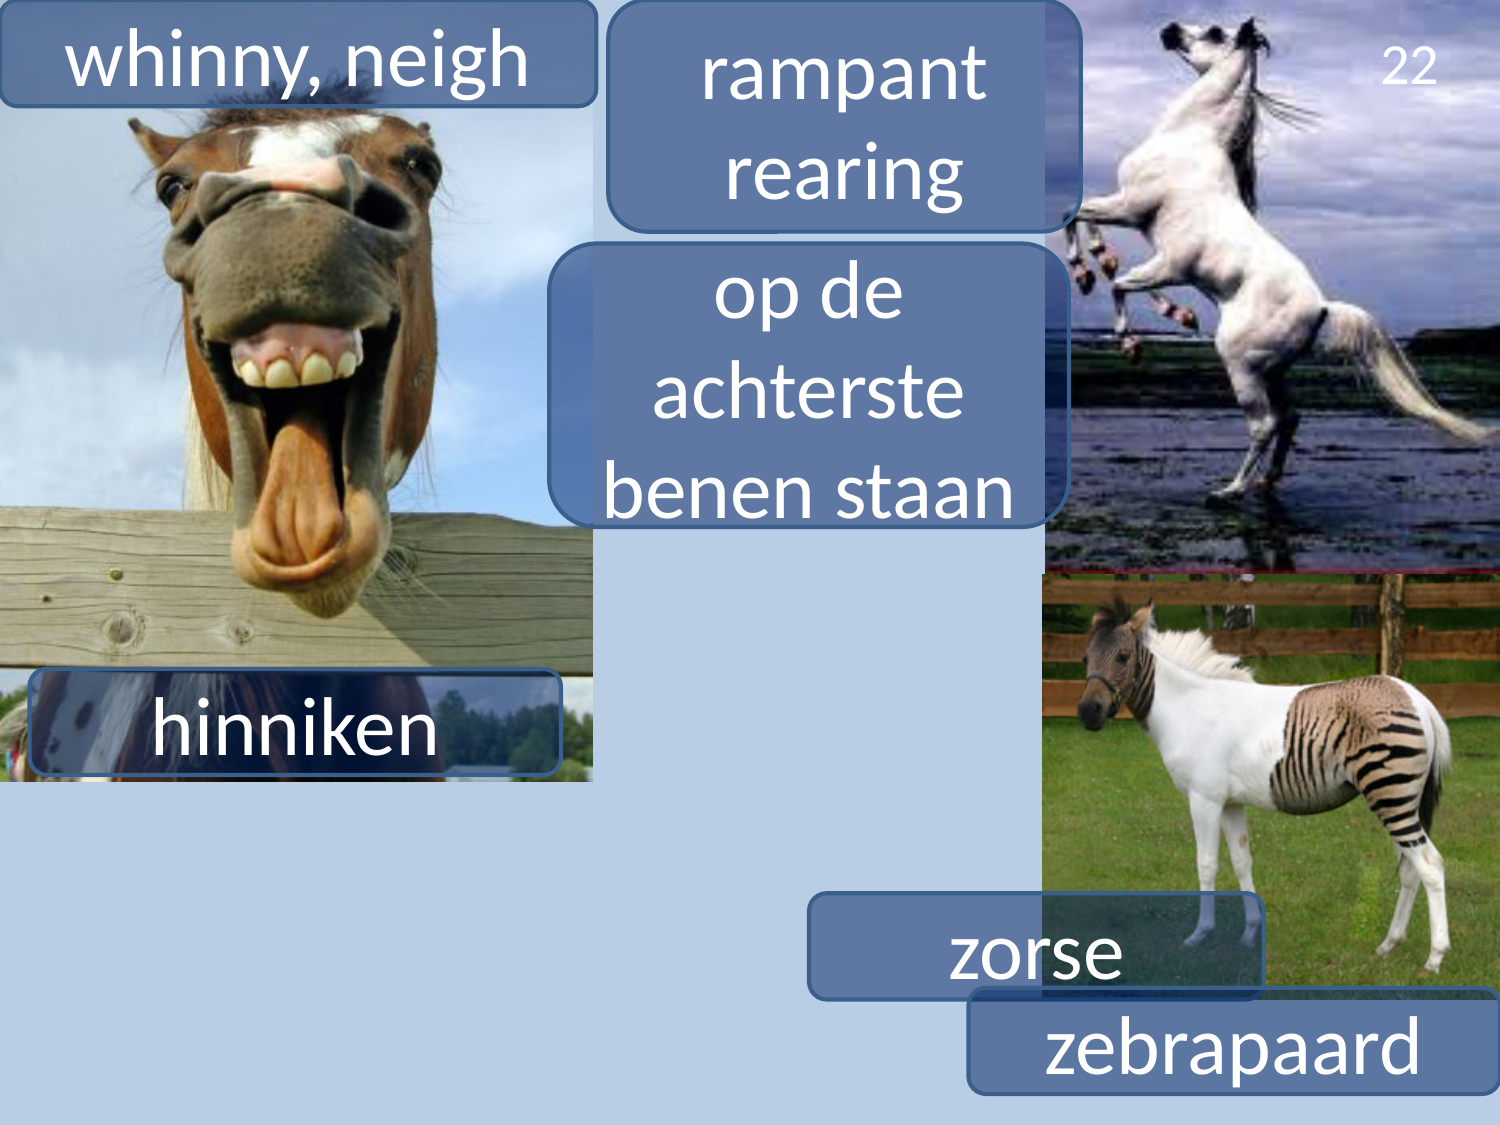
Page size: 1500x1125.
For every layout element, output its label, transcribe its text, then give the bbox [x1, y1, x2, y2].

text_box op de achterste benen staan [596, 241, 1040, 530]
picture [1041, 0, 1500, 1000]
text_box zorse [806, 891, 1036, 1002]
text_box rampant rearing [606, 0, 1043, 234]
picture [0, 0, 593, 782]
text_box zebrapaard [966, 985, 1500, 1097]
